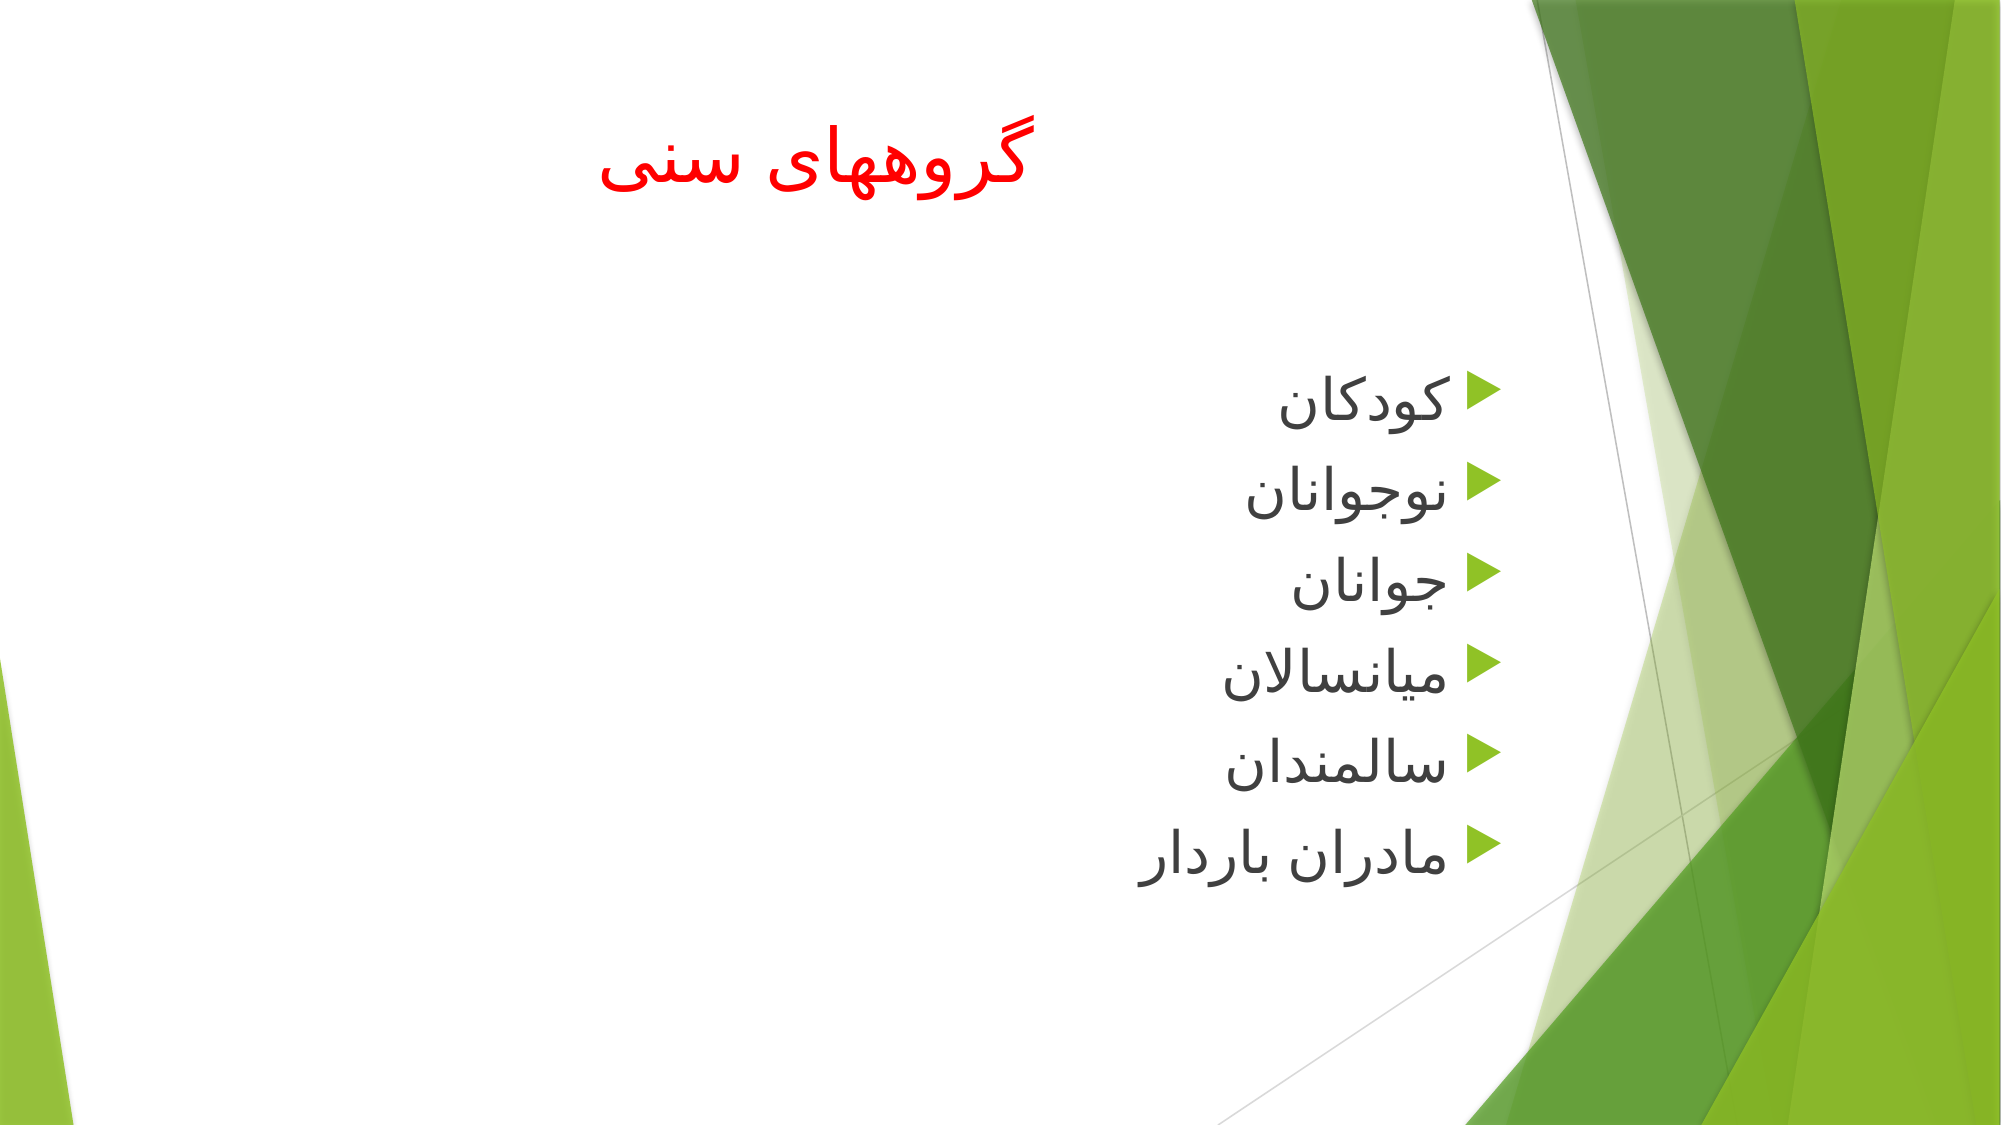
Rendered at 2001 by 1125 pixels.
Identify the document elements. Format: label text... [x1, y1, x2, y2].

title گروههای سنی [111, 99, 1522, 317]
list کودکان نوجوانان جوانان میانسالان سالمندان مادران باردار [111, 354, 1522, 992]
